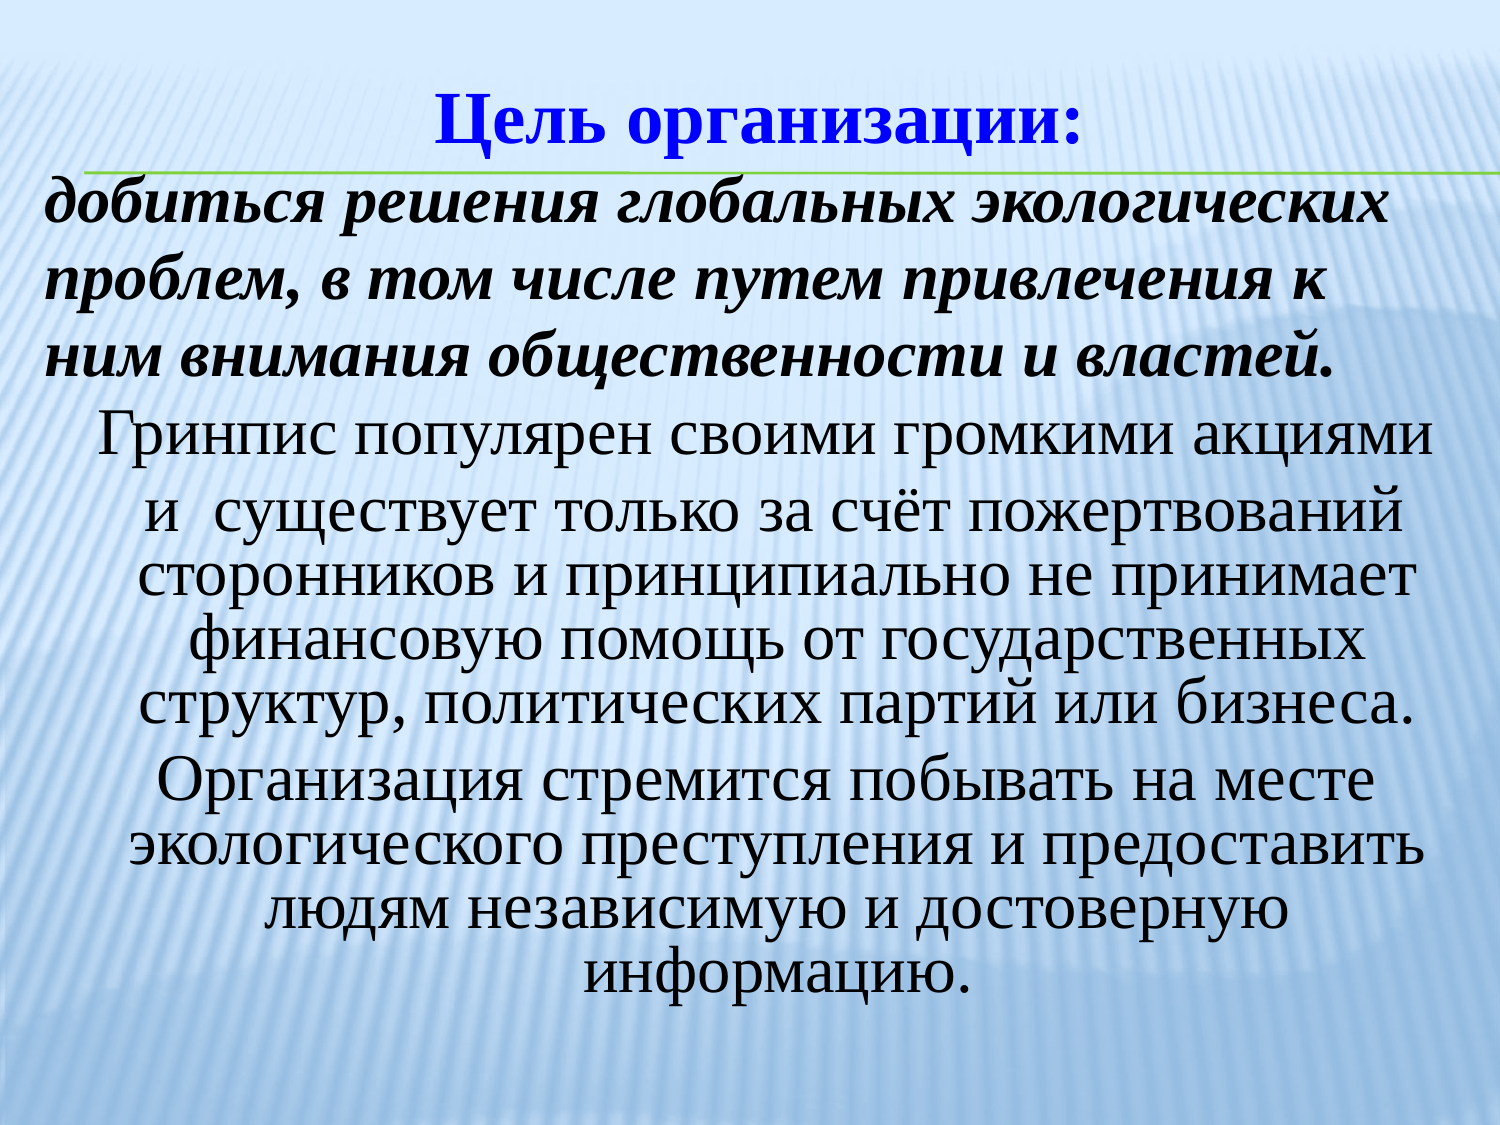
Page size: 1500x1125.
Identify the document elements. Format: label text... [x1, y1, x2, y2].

list Цель организации: добиться решения глобальных экологических проблем, в том числе путем привлечения к ним внимания общественности и властей. Гринпис популярен своими громкими акциями и существует только за счёт пожертвований сторонников и принципиально не принимает финансовую помощь от государственных структур, политических партий или бизнеса. Организация стремится побывать на месте экологического преступления и предоставить людям независимую и достоверную информацию. [29, 78, 1471, 1106]
